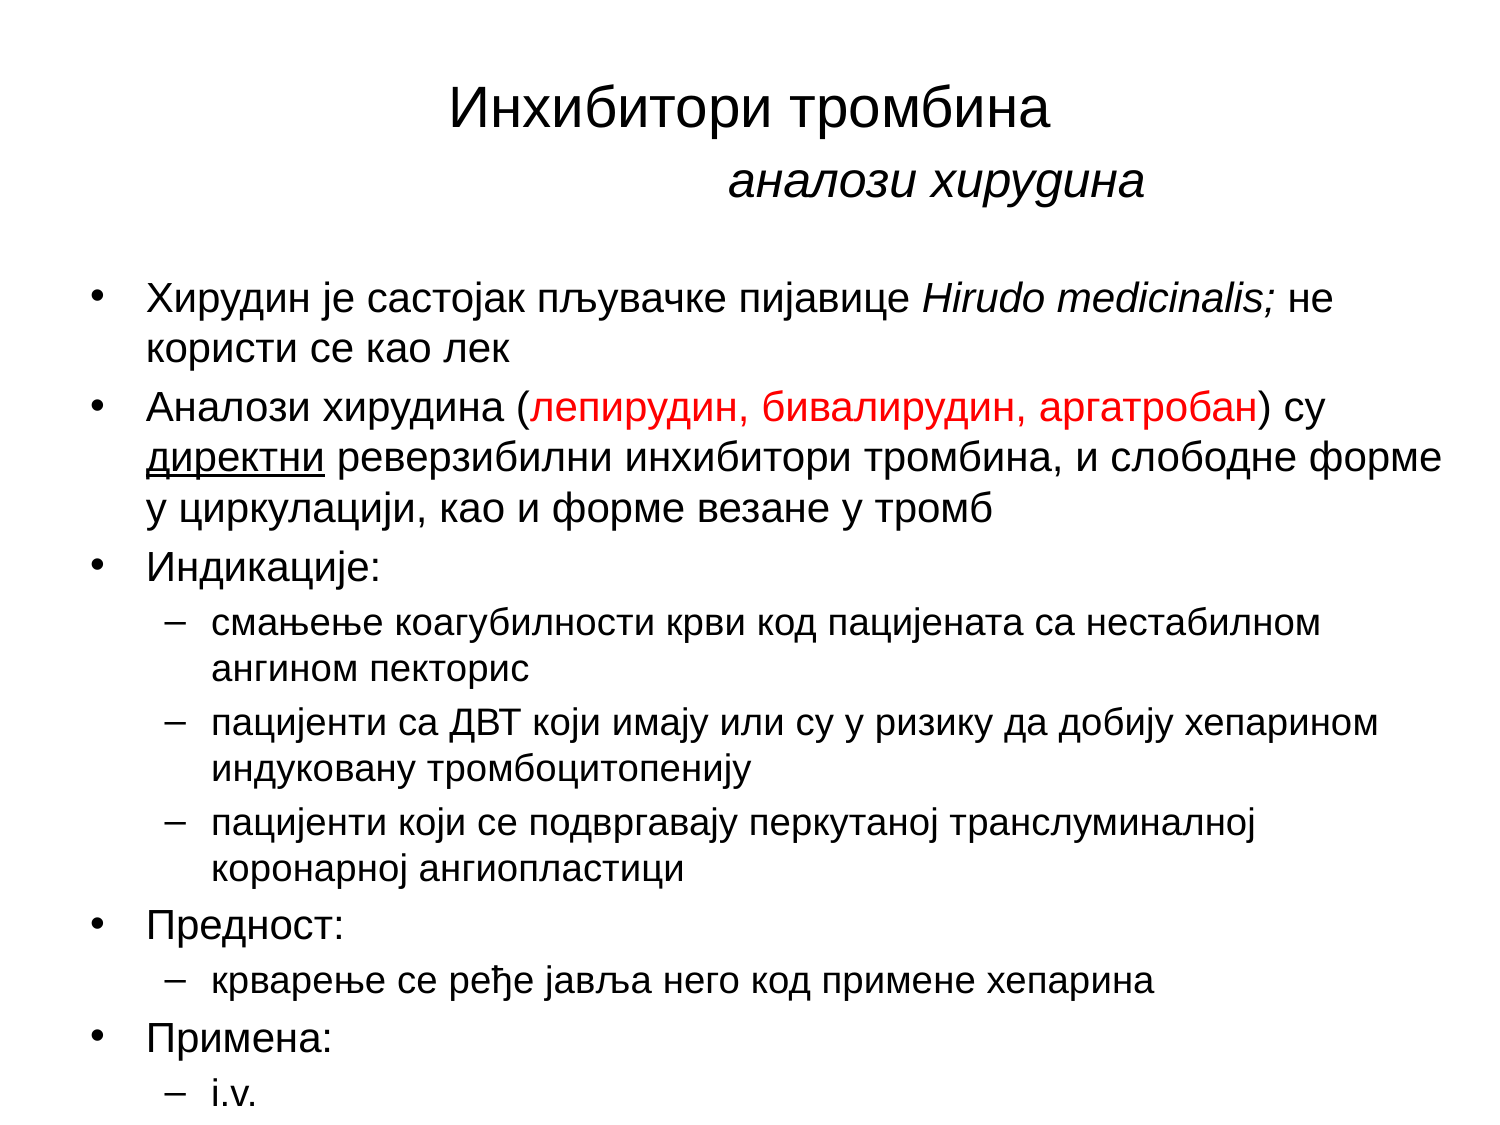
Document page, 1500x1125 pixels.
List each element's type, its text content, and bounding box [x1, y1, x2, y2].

title Инхибитори тромбина аналози хирудина [75, 45, 1425, 233]
list Хирудин је састојак пљувачке пијавице Hirudo medicinalis; не користи се као лек Аналози хирудина (лепирудин, бивалирудин, аргатробан) су директни реверзибилни инхибитори тромбина, и слободне форме у циркулацији, као и форме везане у тромб Индикације: смањење коагубилности крви код пацијената са нестабилном ангином пекторис пацијенти са ДВТ који имају или су у ризику да добију хепарином индуковану тромбоцитопенију пацијенти који се подвргавају перкутаној транслуминалној коронарној ангиопластици Предност: крварење се ређе јавља него код примене хепарина Примена: i.v. [75, 262, 1471, 1125]
